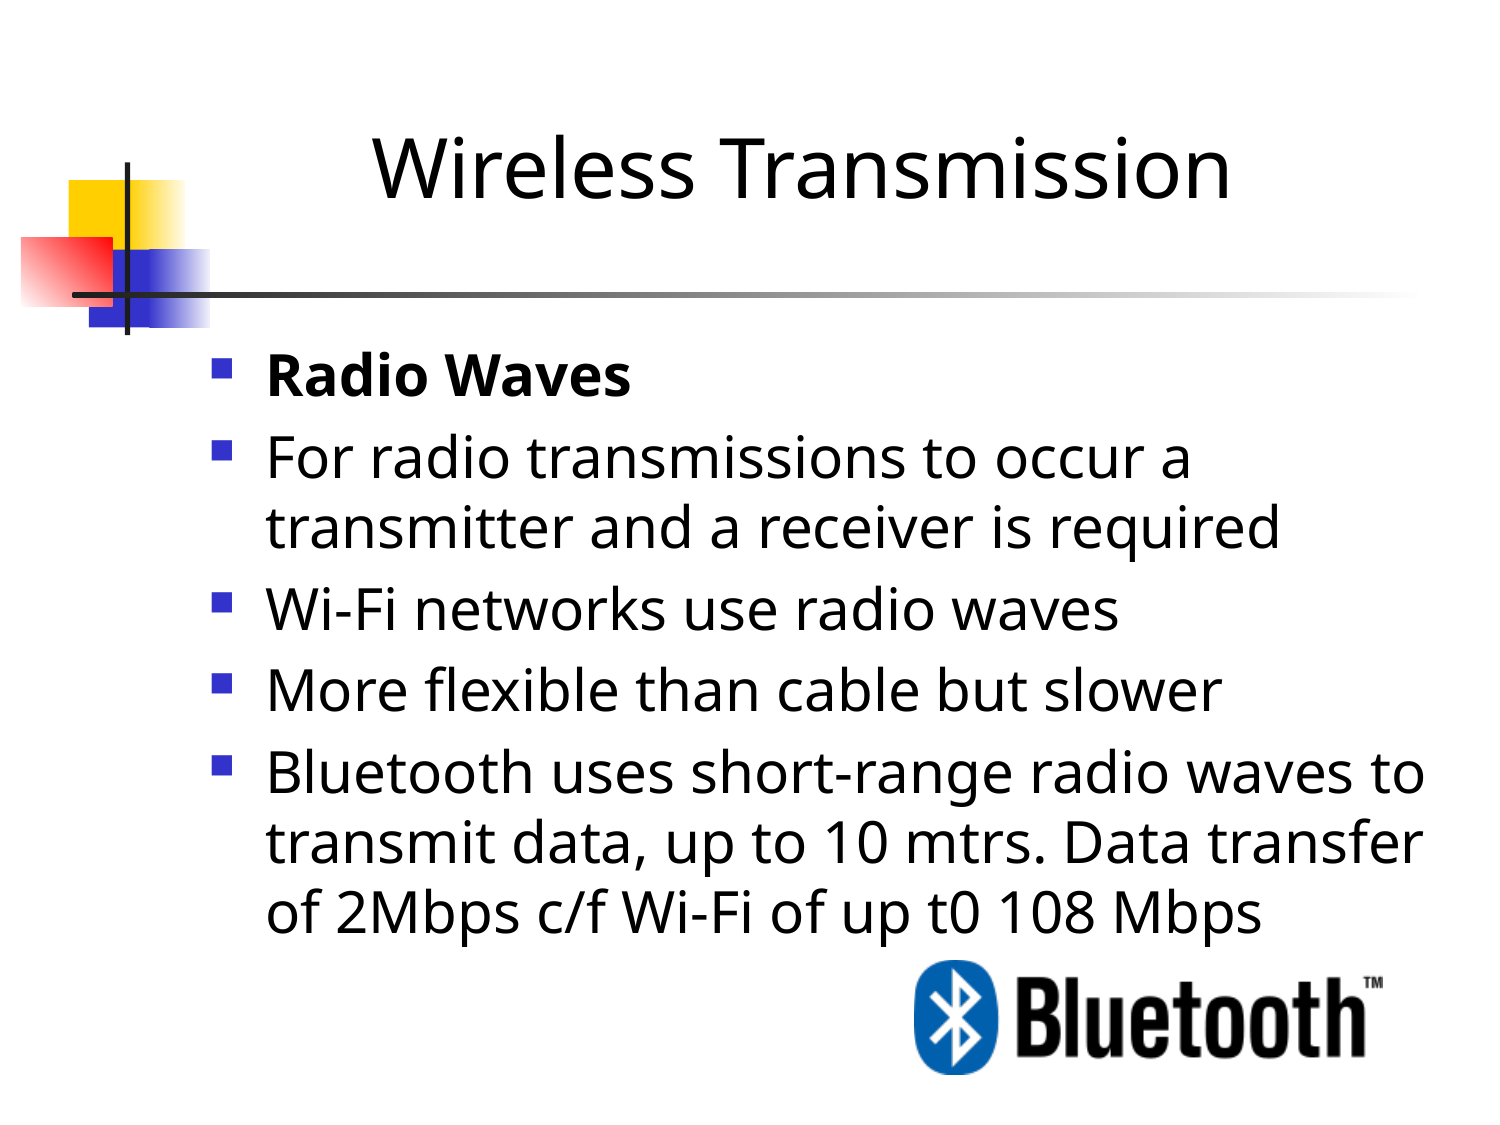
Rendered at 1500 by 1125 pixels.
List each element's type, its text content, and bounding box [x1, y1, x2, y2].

title Wireless Transmission [188, 101, 1419, 223]
picture [913, 960, 1383, 1076]
list Radio Waves For radio transmissions to occur a transmitter and a receiver is required Wi-Fi networks use radio waves More flexible than cable but slower Bluetooth uses short-range radio waves to transmit data, up to 10 mtrs. Data transfer of 2Mbps c/f Wi-Fi of up t0 108 Mbps [193, 330, 1470, 1007]
